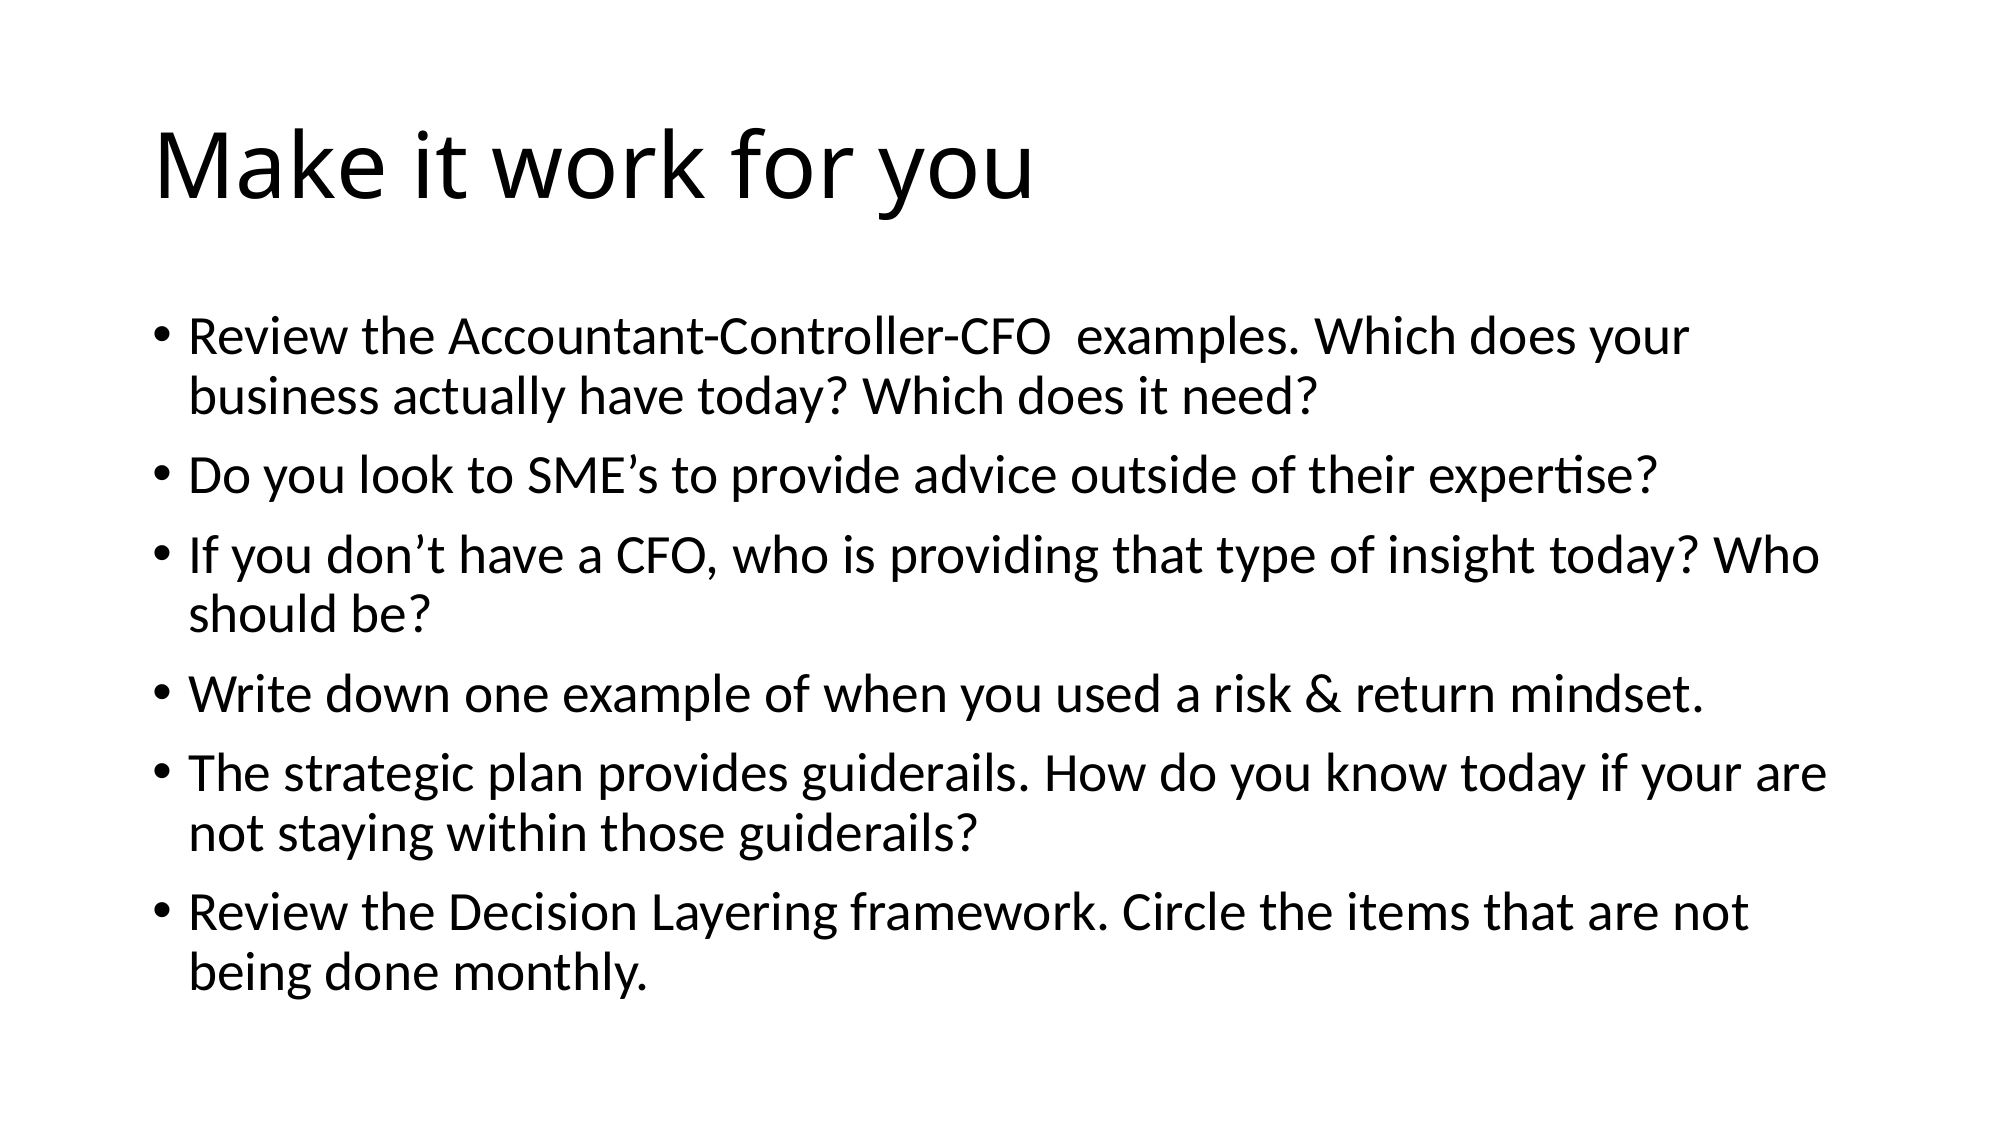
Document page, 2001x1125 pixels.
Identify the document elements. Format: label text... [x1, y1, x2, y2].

list Review the Accountant-Controller-CFO examples. Which does your business actually have today? Which does it need? Do you look to SME’s to provide advice outside of their expertise? If you don’t have a CFO, who is providing that type of insight today? Who should be? Write down one example of when you used a risk & return mindset. The strategic plan provides guiderails. How do you know today if your are not staying within those guiderails? Review the Decision Layering framework. Circle the items that are not being done monthly. [137, 299, 1863, 1014]
title Make it work for you [137, 59, 1863, 278]
